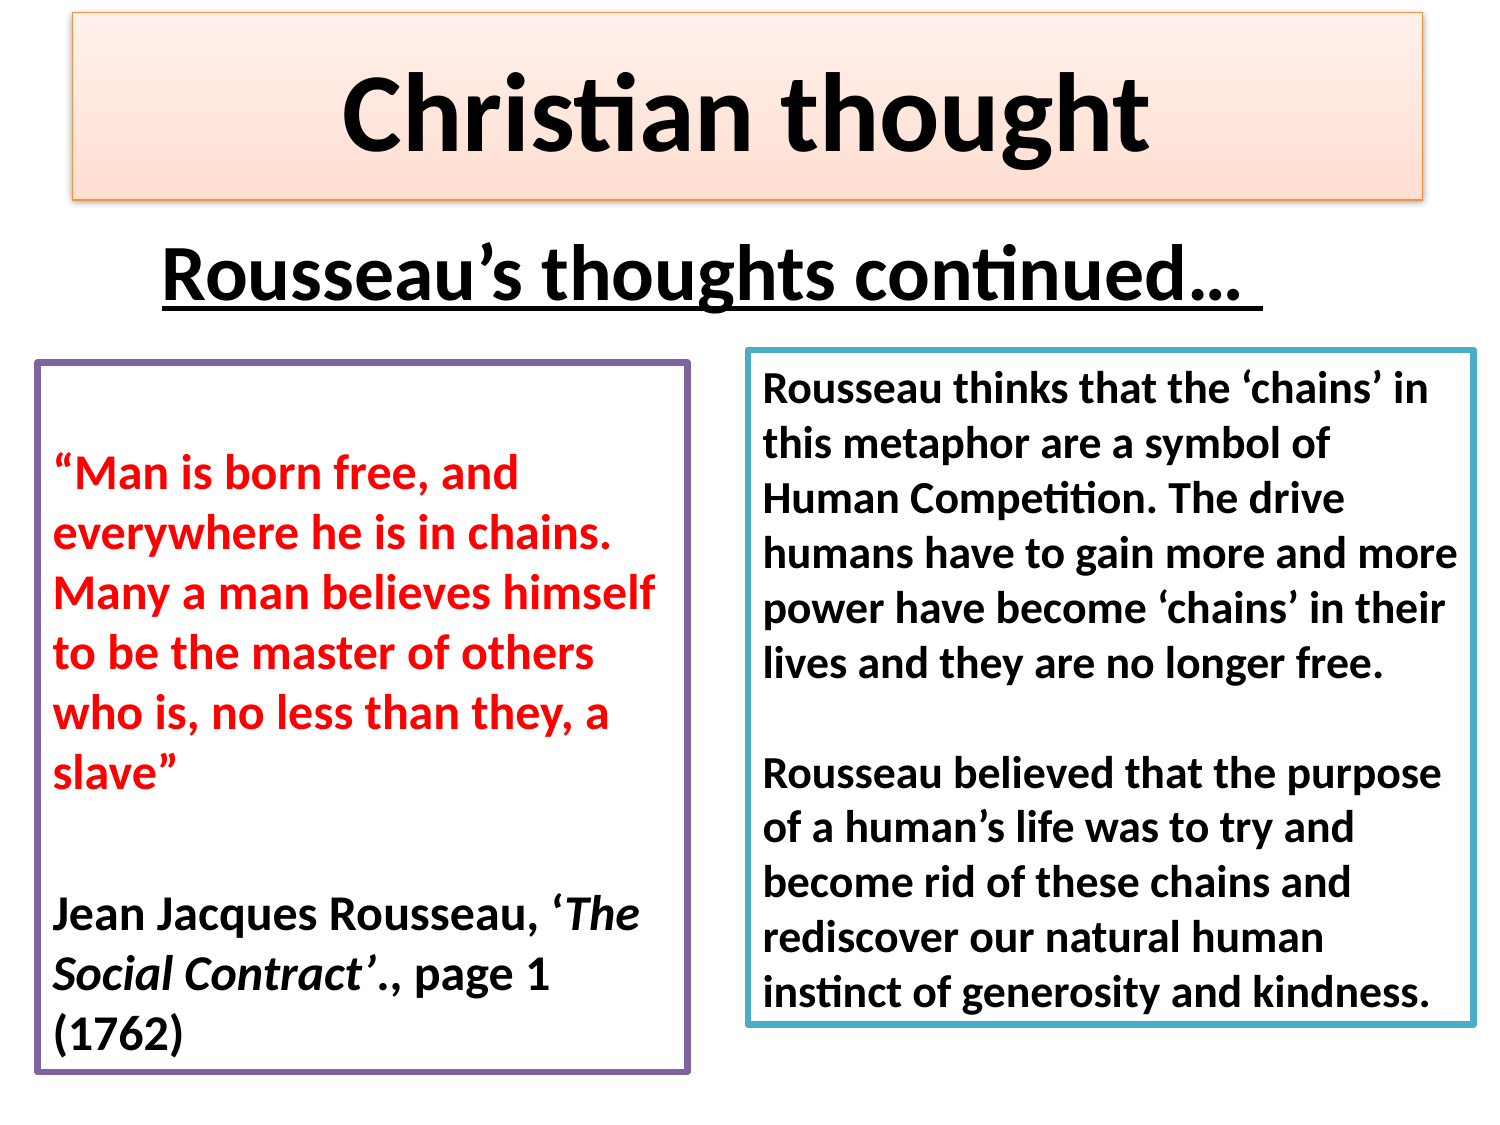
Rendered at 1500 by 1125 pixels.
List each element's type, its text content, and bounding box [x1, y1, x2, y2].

list “Man is born free, and everywhere he is in chains. Many a man believes himself to be the master of others who is, no less than they, a slave” Jean Jacques Rousseau, ‘The Social Contract’., page 1 (1762) [35, 360, 690, 1074]
text_box Rousseau thinks that the ‘chains’ in this metaphor are a symbol of Human Competition. The drive humans have to gain more and more power have become ‘chains’ in their lives and they are no longer free. Rousseau believed that the purpose of a human’s life was to try and become rid of these chains and rediscover our natural human instinct of generosity and kindness. [746, 348, 1476, 1027]
title Rousseau’s thoughts continued… [112, 212, 1313, 325]
text_box Christian thought [72, 12, 1423, 201]
